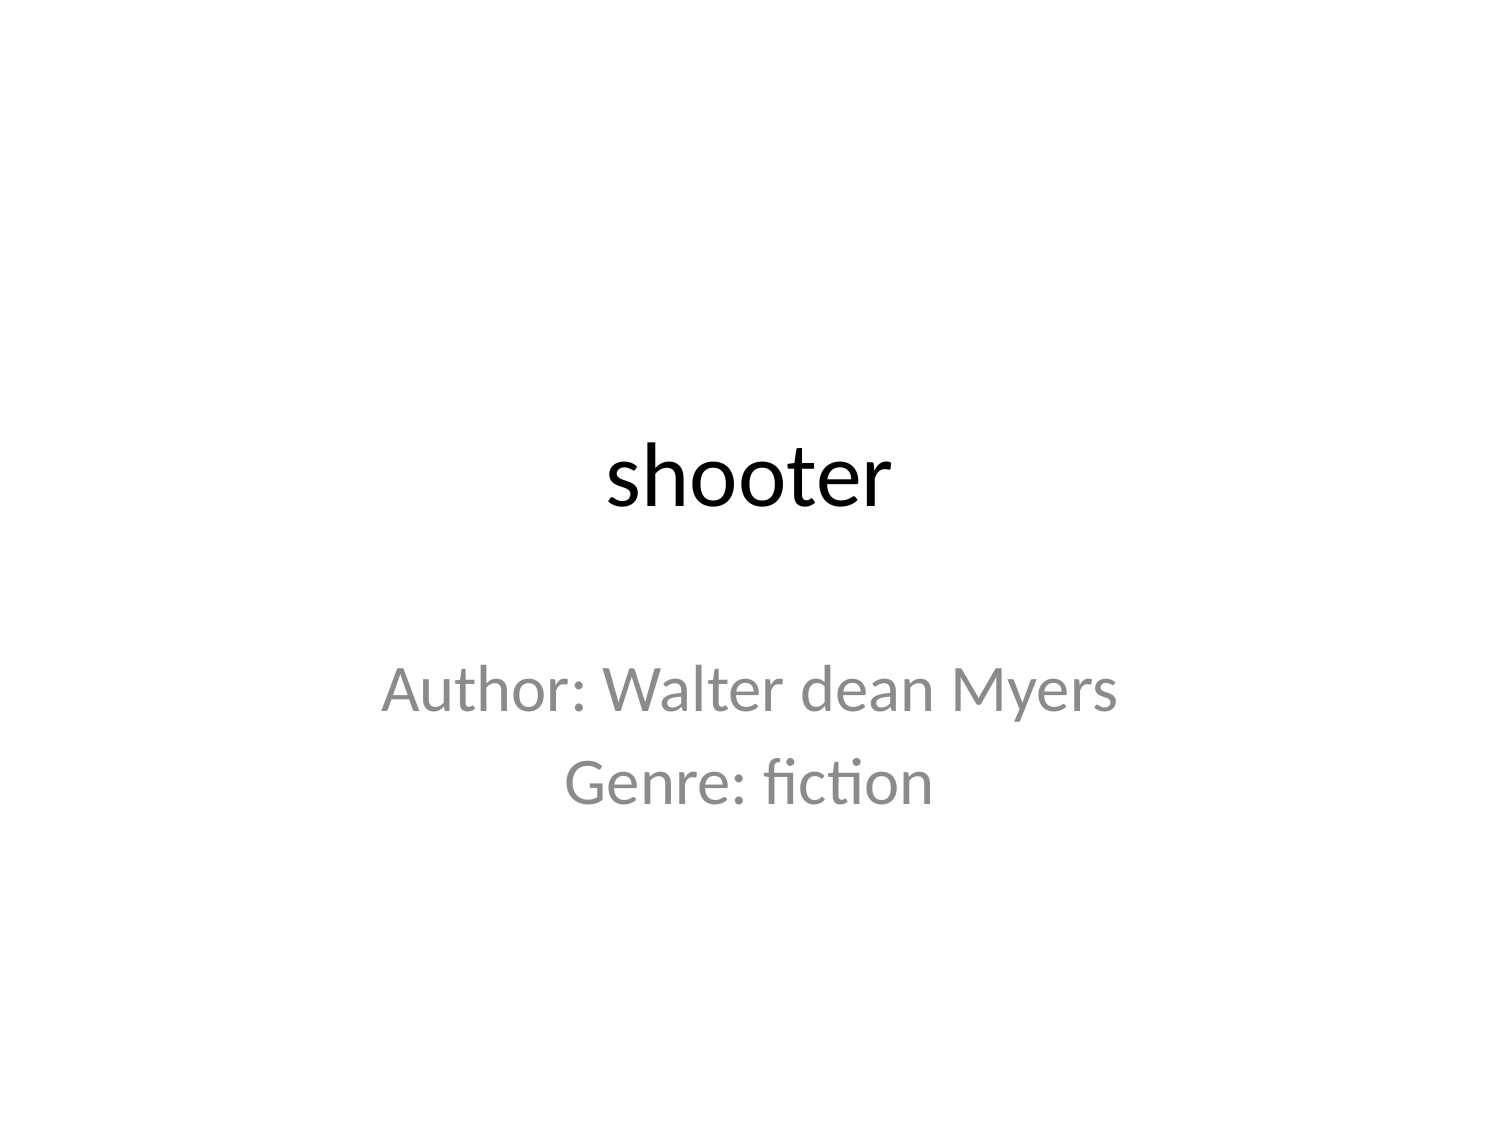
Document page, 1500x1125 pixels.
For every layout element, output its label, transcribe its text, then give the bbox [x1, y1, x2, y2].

title shooter [112, 349, 1388, 591]
subtitle Author: Walter dean Myers Genre: fiction [225, 637, 1275, 925]
